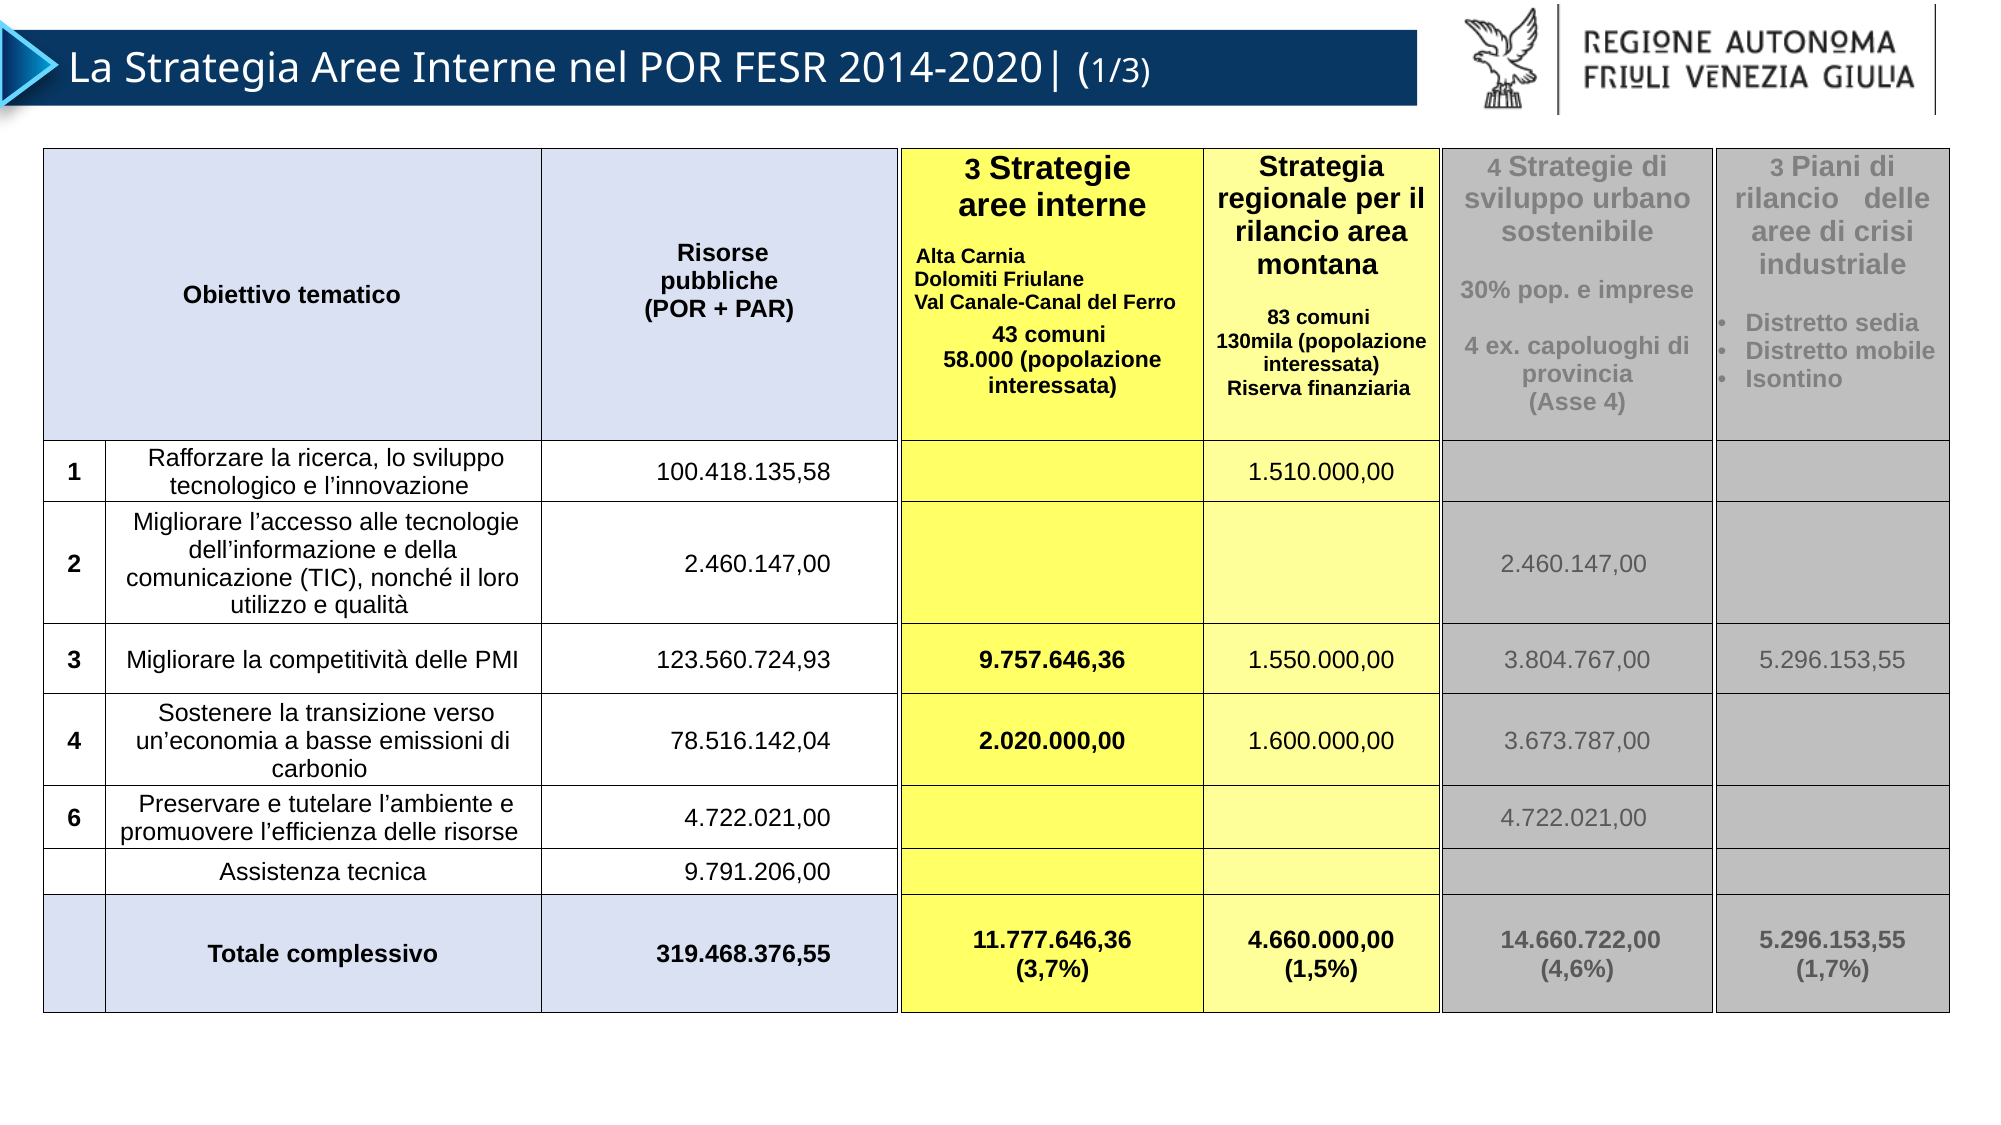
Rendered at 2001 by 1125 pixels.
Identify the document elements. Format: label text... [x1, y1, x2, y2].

table_cell 2.020.000,00 [902, 694, 1203, 785]
table_cell 1.510.000,00 [1204, 441, 1439, 501]
table_cell 4.722.021,00 [542, 786, 897, 848]
table_cell [902, 502, 1203, 623]
table_cell 78.516.142,04 [542, 694, 897, 785]
text_box [0, 21, 57, 107]
table_cell 2 [44, 502, 105, 623]
table_cell 1.600.000,00 [1204, 694, 1439, 785]
table_cell 4 [44, 694, 105, 785]
table_cell 1.550.000,00 [1204, 624, 1439, 693]
picture [1451, 4, 1936, 115]
table_cell 3 [44, 624, 105, 693]
table_cell Preservare e tutelare l’ambiente e promuovere l’efficienza delle risorse [106, 786, 541, 848]
table_cell 2.460.147,00 [1443, 502, 1712, 623]
table_header 4 Strategie di sviluppo urbano sostenibile 30% pop. e imprese 4 ex. capoluoghi di provincia (Asse 4) [1443, 149, 1712, 440]
table_cell 4.660.000,00 (1,5%) [1204, 895, 1439, 1012]
table_cell 2.460.147,00 [542, 502, 897, 623]
table_cell Assistenza tecnica [106, 849, 541, 894]
table_cell Migliorare l’accesso alle tecnologie dell’informazione e della comunicazione (TIC), nonché il loro utilizzo e qualità [106, 502, 541, 623]
table_cell [1204, 849, 1439, 894]
table_cell [902, 441, 1203, 501]
table_cell [1443, 849, 1712, 894]
table_cell 100.418.135,58 [542, 441, 897, 501]
table_cell [902, 849, 1203, 894]
table_cell 3.804.767,00 [1443, 624, 1712, 693]
table_cell 1 [44, 441, 105, 501]
table_cell [1717, 694, 1949, 785]
table_header Strategia regionale per il rilancio area montana 83 comuni 130mila (popolazione interessata) Riserva finanziaria [1204, 174, 1439, 440]
table_cell 6 [44, 786, 105, 848]
table_cell 14.660.722,00 (4,6%) [1443, 895, 1712, 1012]
table_cell Rafforzare la ricerca, lo sviluppo tecnologico e l’innovazione [106, 441, 541, 501]
table_cell [1717, 441, 1949, 501]
text_box [31, 98, 43, 107]
table_cell [1443, 441, 1712, 501]
table_header Obiettivo tematico [44, 174, 541, 440]
table_cell 9.757.646,36 [902, 624, 1203, 693]
table_cell 123.560.724,93 [542, 624, 897, 693]
table_cell Migliorare la competitività delle PMI [106, 624, 541, 693]
text_box [15, 29, 1418, 50]
table_cell [1204, 786, 1439, 848]
table_cell 9.791.206,00 [542, 849, 897, 894]
table_cell 4.722.021,00 [1443, 786, 1712, 848]
table_cell [1204, 502, 1439, 623]
table_header 3 Piani di rilancio delle aree di crisi industriale Distretto sedia Distretto mobile Isontino [1717, 149, 1949, 440]
table_cell [1717, 849, 1949, 894]
table_cell [1717, 502, 1949, 623]
table_header 3 Strategie aree interne Alta Carnia Dolomiti Friulane Val Canale-Canal del Ferro 43 comuni 58.000 (popolazione interessata) [902, 174, 1203, 440]
table_cell [44, 849, 105, 894]
table_header Risorse pubbliche (POR + PAR) [542, 174, 897, 440]
table_cell 5.296.153,55 (1,7%) [1717, 895, 1949, 1012]
table_cell 319.468.376,55 [542, 895, 897, 1012]
table_cell Totale complessivo [106, 895, 541, 1012]
table_cell [902, 786, 1203, 848]
table_cell 3.673.787,00 [1443, 694, 1712, 785]
text_box La Strategia Aree Interne nel POR FESR 2014-2020| (1/3) [43, 39, 1563, 174]
table_cell 5.296.153,55 [1717, 624, 1949, 693]
table_cell [1717, 786, 1949, 848]
table_cell [44, 895, 105, 1012]
table_cell 11.777.646,36 (3,7%) [902, 895, 1203, 1012]
table_cell Sostenere la transizione verso un’economia a basse emissioni di carbonio [106, 694, 541, 785]
